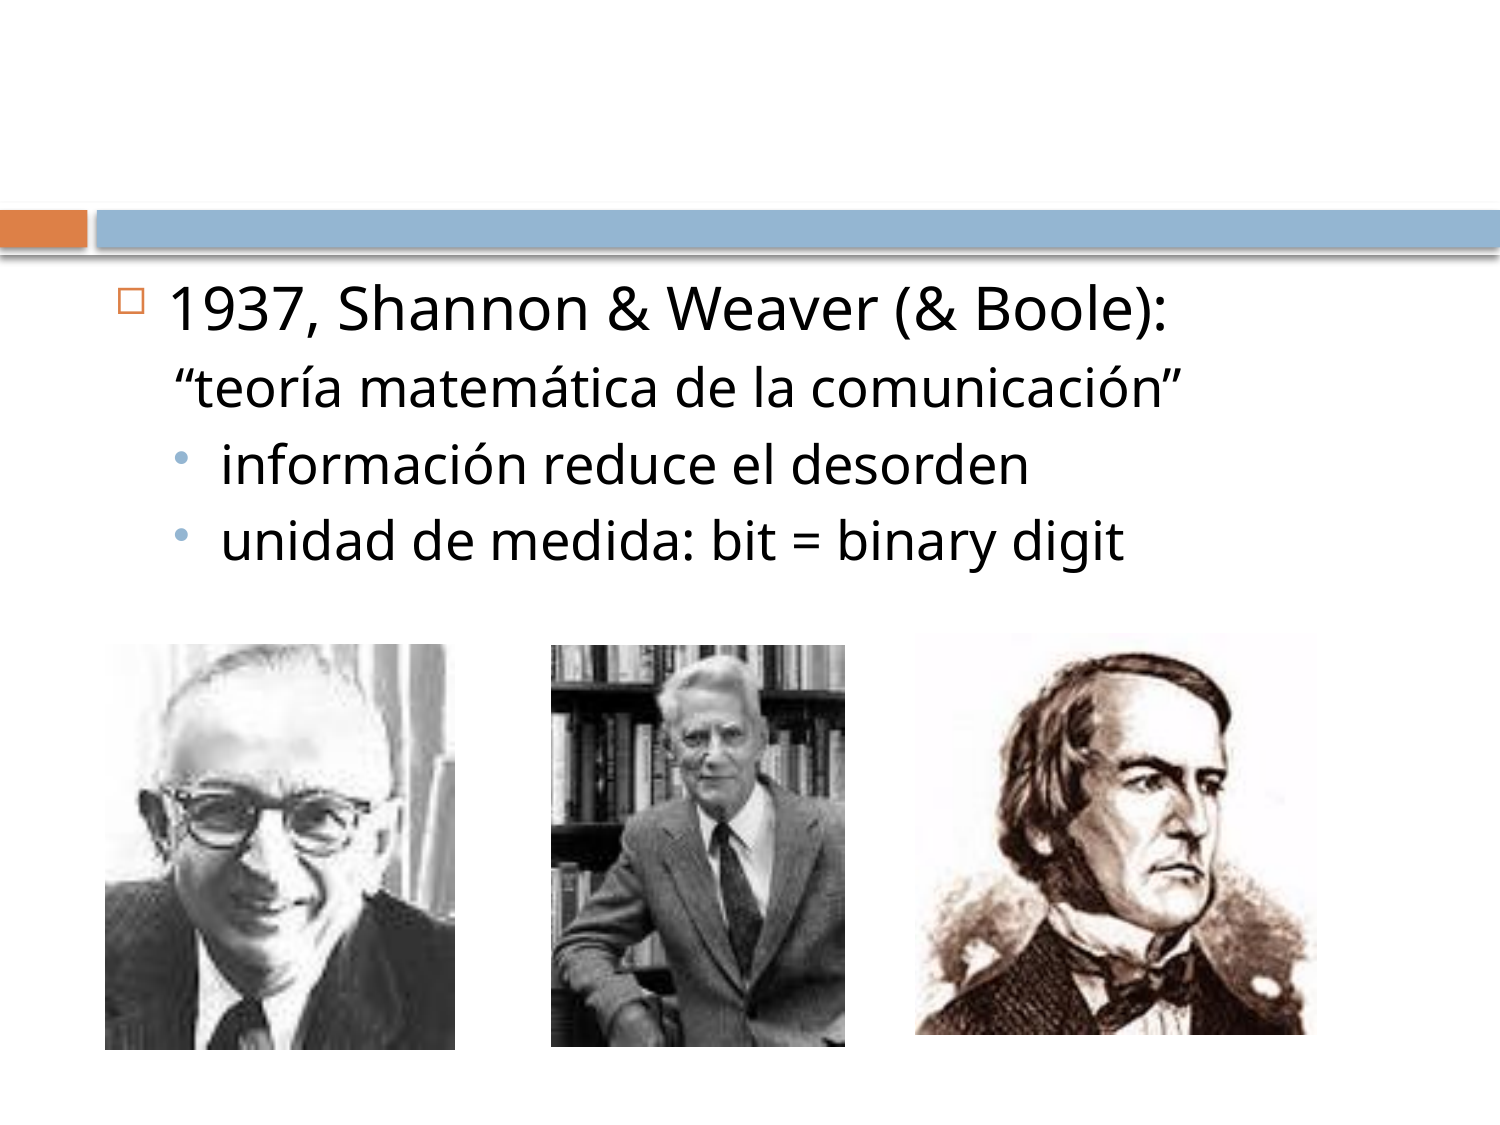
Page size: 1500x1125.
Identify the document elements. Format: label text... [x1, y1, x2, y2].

list 1937, Shannon & Weaver (& Boole): “teoría matemática de la comunicación” información reduce el desorden unidad de medida: bit = binary digit [100, 262, 1438, 1000]
picture [915, 633, 1318, 1036]
picture [551, 644, 845, 1048]
picture [105, 644, 455, 1050]
